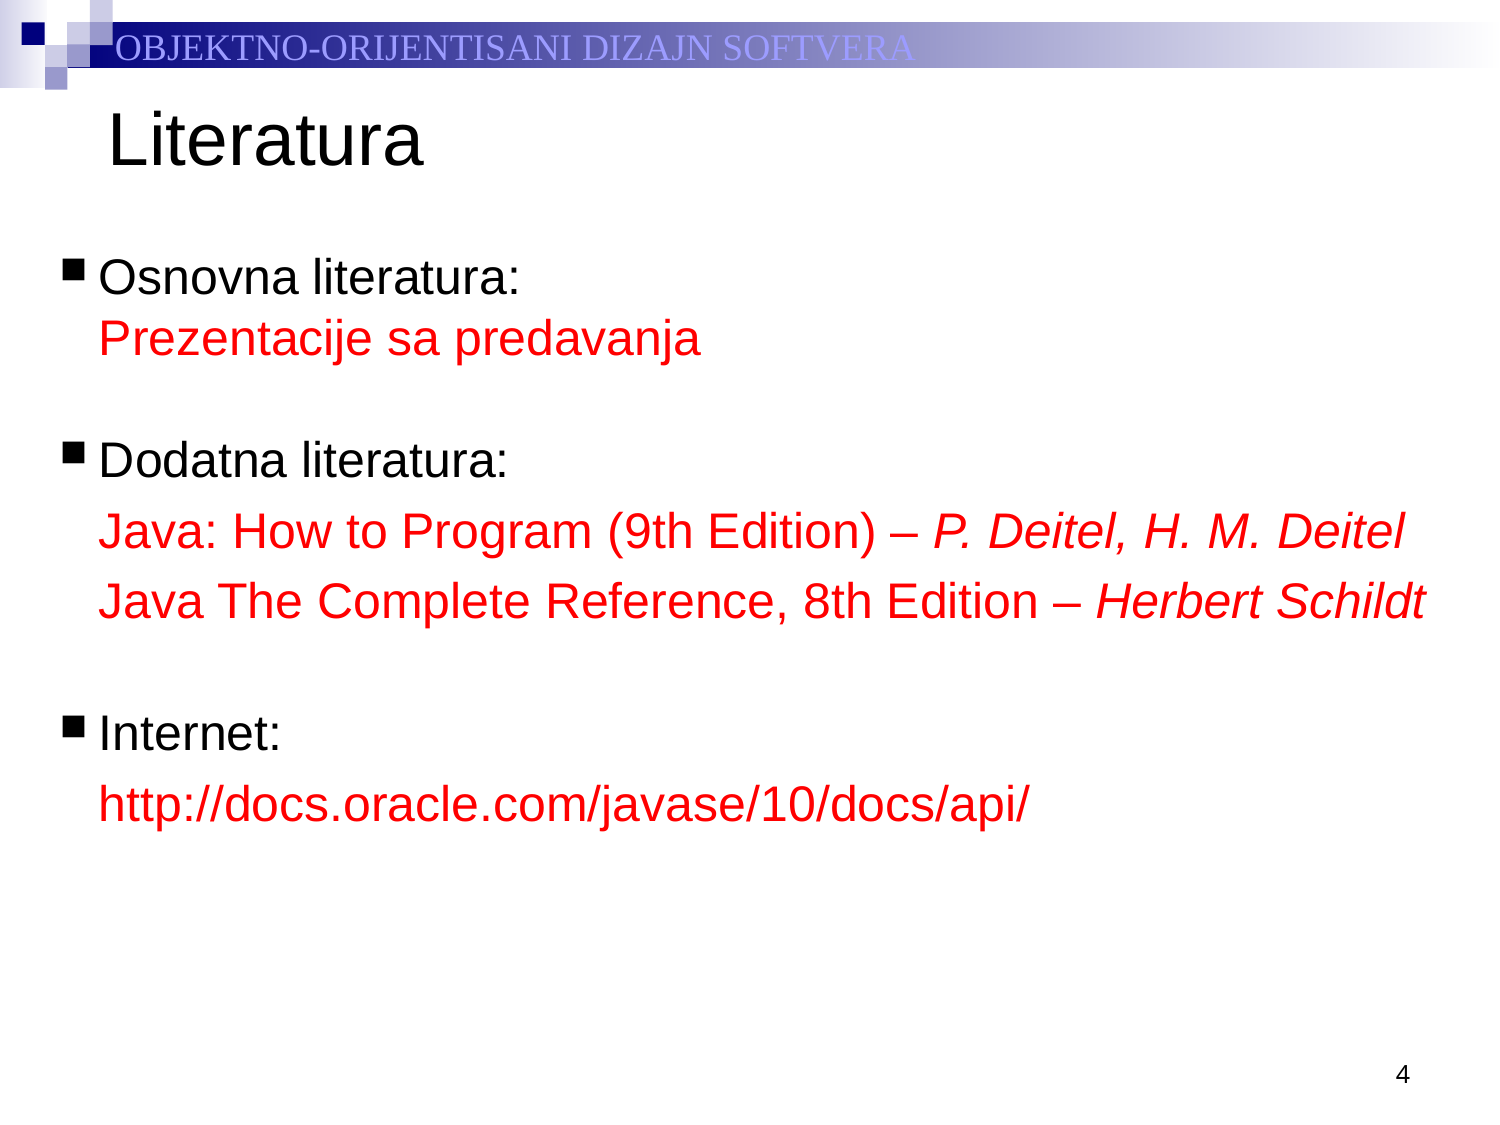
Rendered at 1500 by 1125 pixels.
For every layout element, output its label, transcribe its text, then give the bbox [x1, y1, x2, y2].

list Osnovna literatura: Prezentacije sa predavanja Dodatna literatura: Java: How to Program (9th Edition) – P. Deitel, H. M. Deitel Java The Complete Reference, 8th Edition – Herbert Schildt Internet: http://docs.oracle.com/javase/10/docs/api/ [50, 246, 1459, 870]
slide_number 4 [1074, 1024, 1426, 1101]
title Literatura [92, 75, 469, 197]
